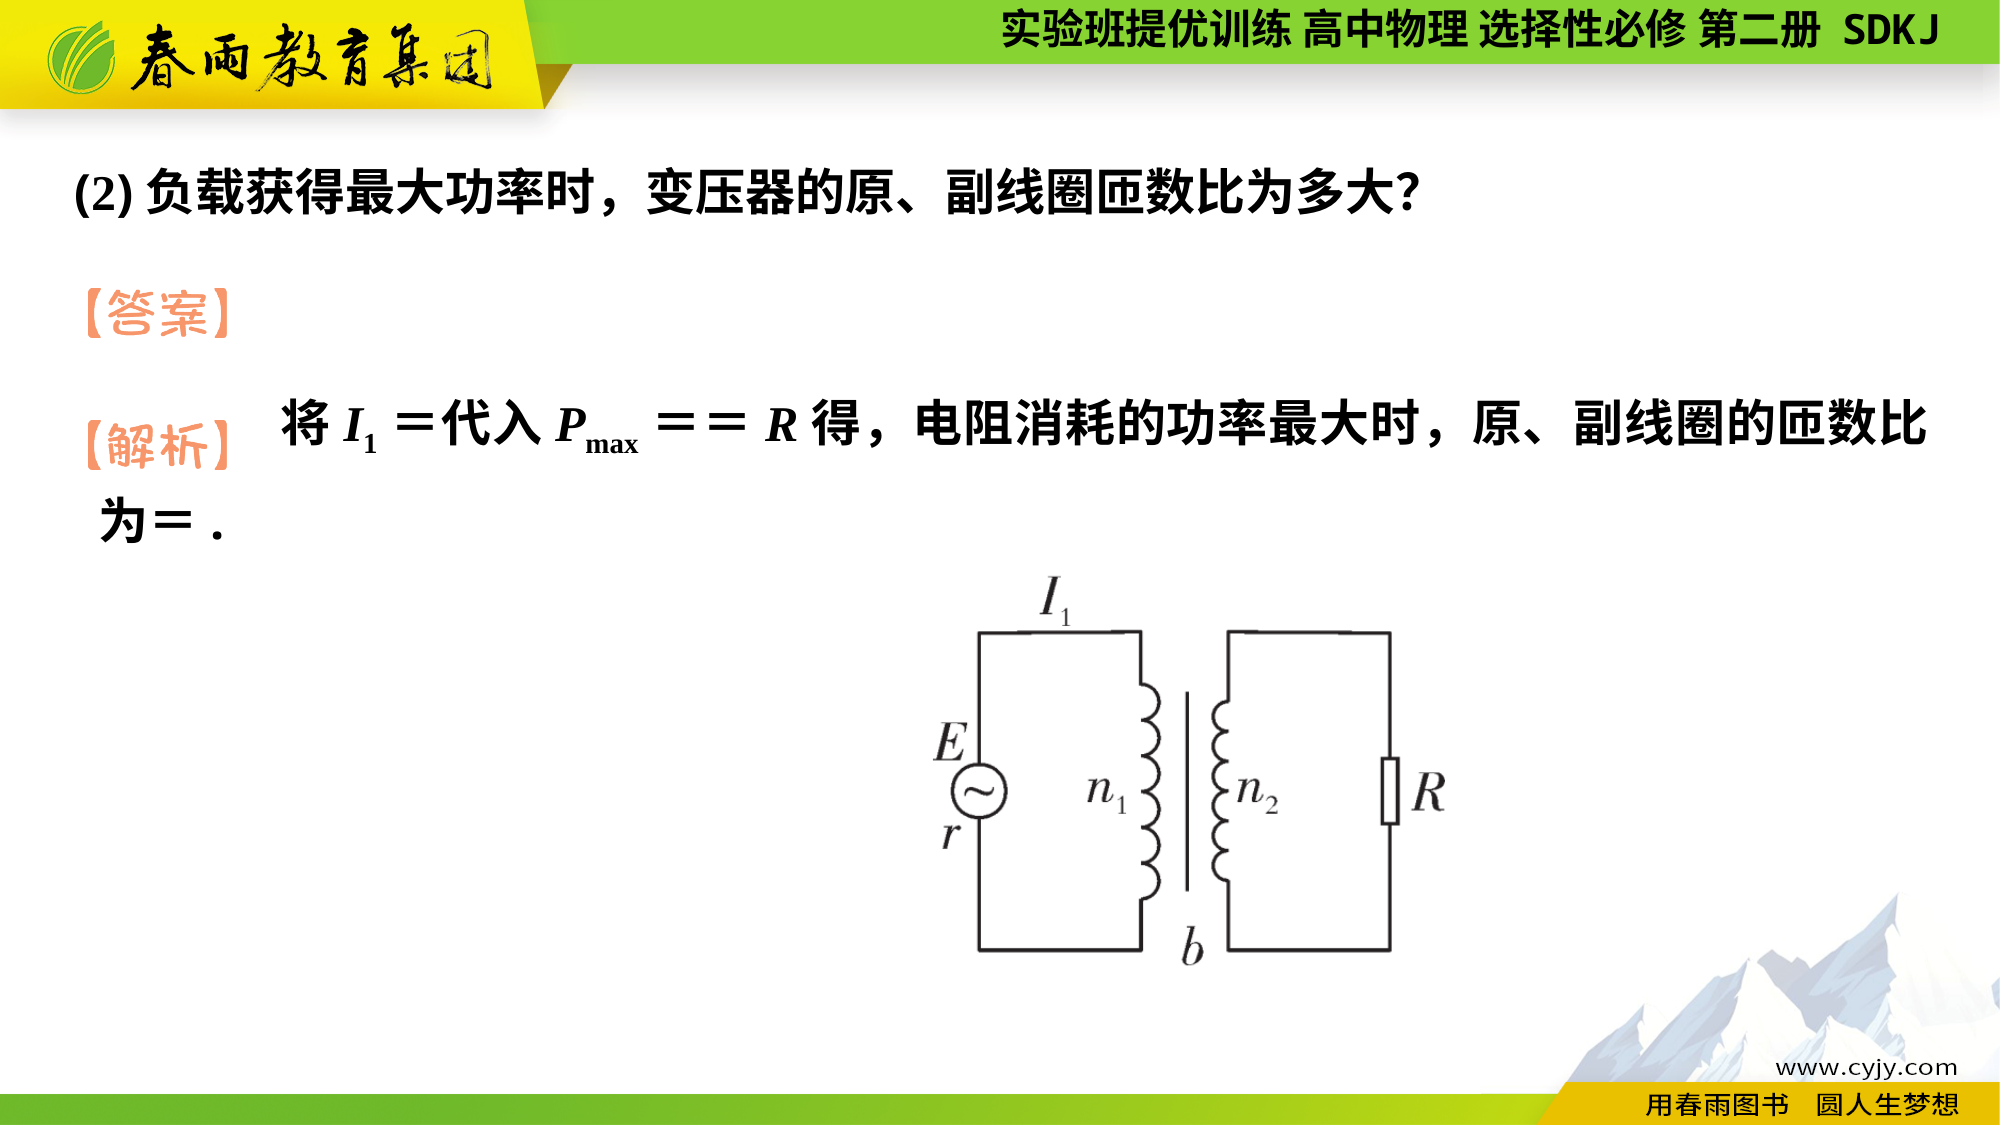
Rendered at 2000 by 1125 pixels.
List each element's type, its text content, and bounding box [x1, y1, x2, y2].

picture [0, 0, 2000, 1125]
list (2)负载获得最大功率时，变压器的原、副线圈匝数比为多大？ [59, 122, 1944, 217]
